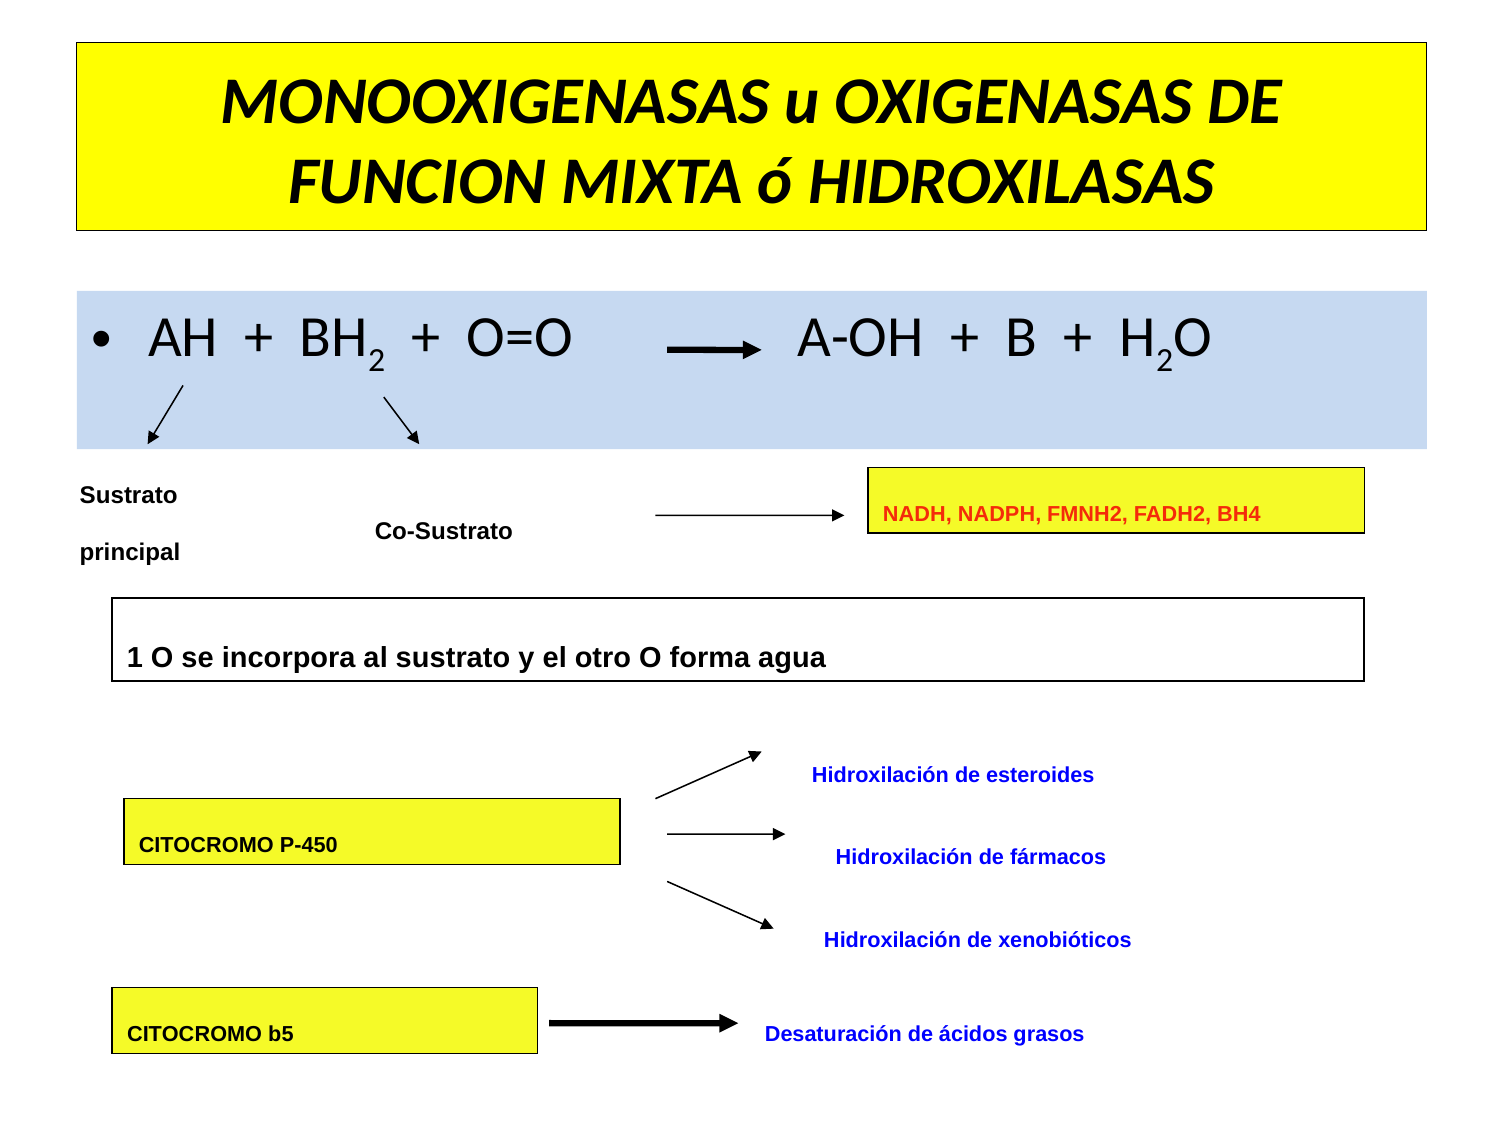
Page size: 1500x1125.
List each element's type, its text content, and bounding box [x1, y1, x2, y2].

title MONOOXIGENASAS u OXIGENASAS DE FUNCION MIXTA ó HIDROXILASAS [76, 42, 1427, 231]
text_box Sustrato principal [64, 444, 290, 573]
text_box [549, 1016, 739, 1030]
text_box [655, 509, 845, 522]
text_box [667, 343, 762, 357]
text_box Co-Sustrato [360, 479, 644, 552]
text_box [147, 385, 184, 444]
text_box [383, 397, 420, 445]
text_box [123, 727, 1400, 954]
text_box 1 O se incorpora al sustrato y el otro O forma agua [112, 597, 1365, 681]
text_box CITOCROMO b5 [112, 987, 538, 1054]
text_box Desaturación de ácidos grasos [749, 987, 1424, 1054]
text_box NADH, NADPH, FMNH2, FADH2, BH4 [868, 467, 1365, 534]
list AH + BH2 + O=O A-OH + B + H2O [76, 290, 1427, 450]
